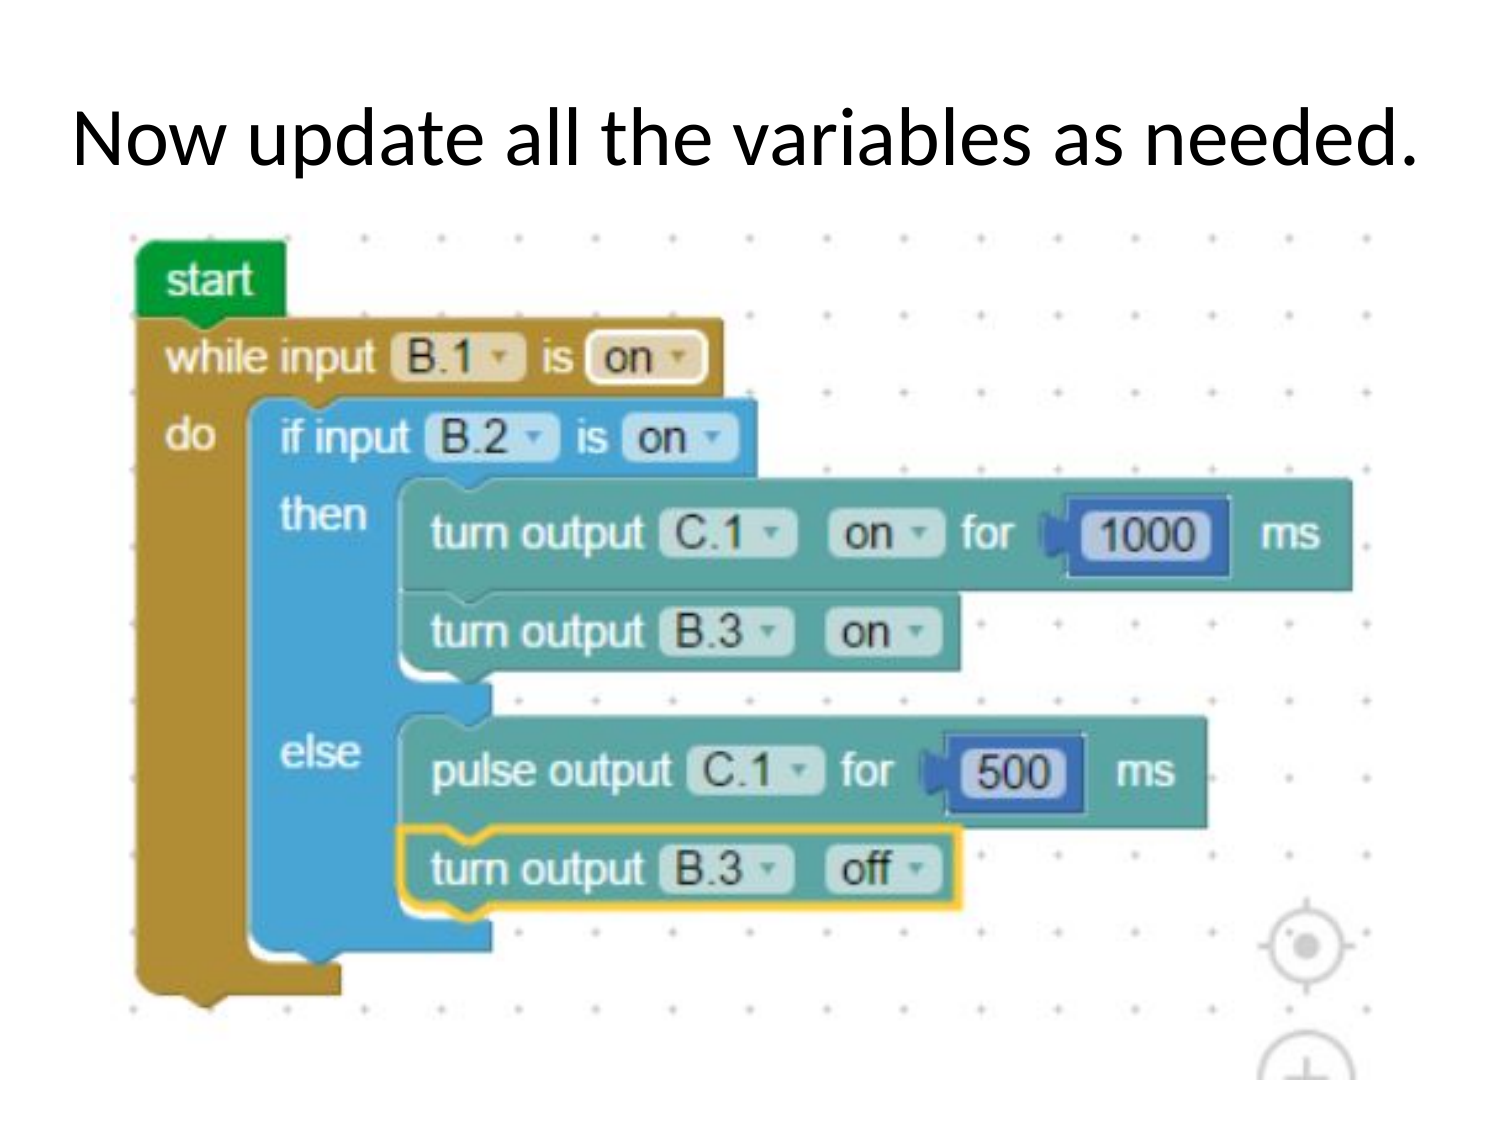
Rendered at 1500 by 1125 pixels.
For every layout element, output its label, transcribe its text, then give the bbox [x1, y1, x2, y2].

text_box Now update all the variables as needed. [56, 75, 1437, 190]
picture [110, 212, 1383, 1081]
